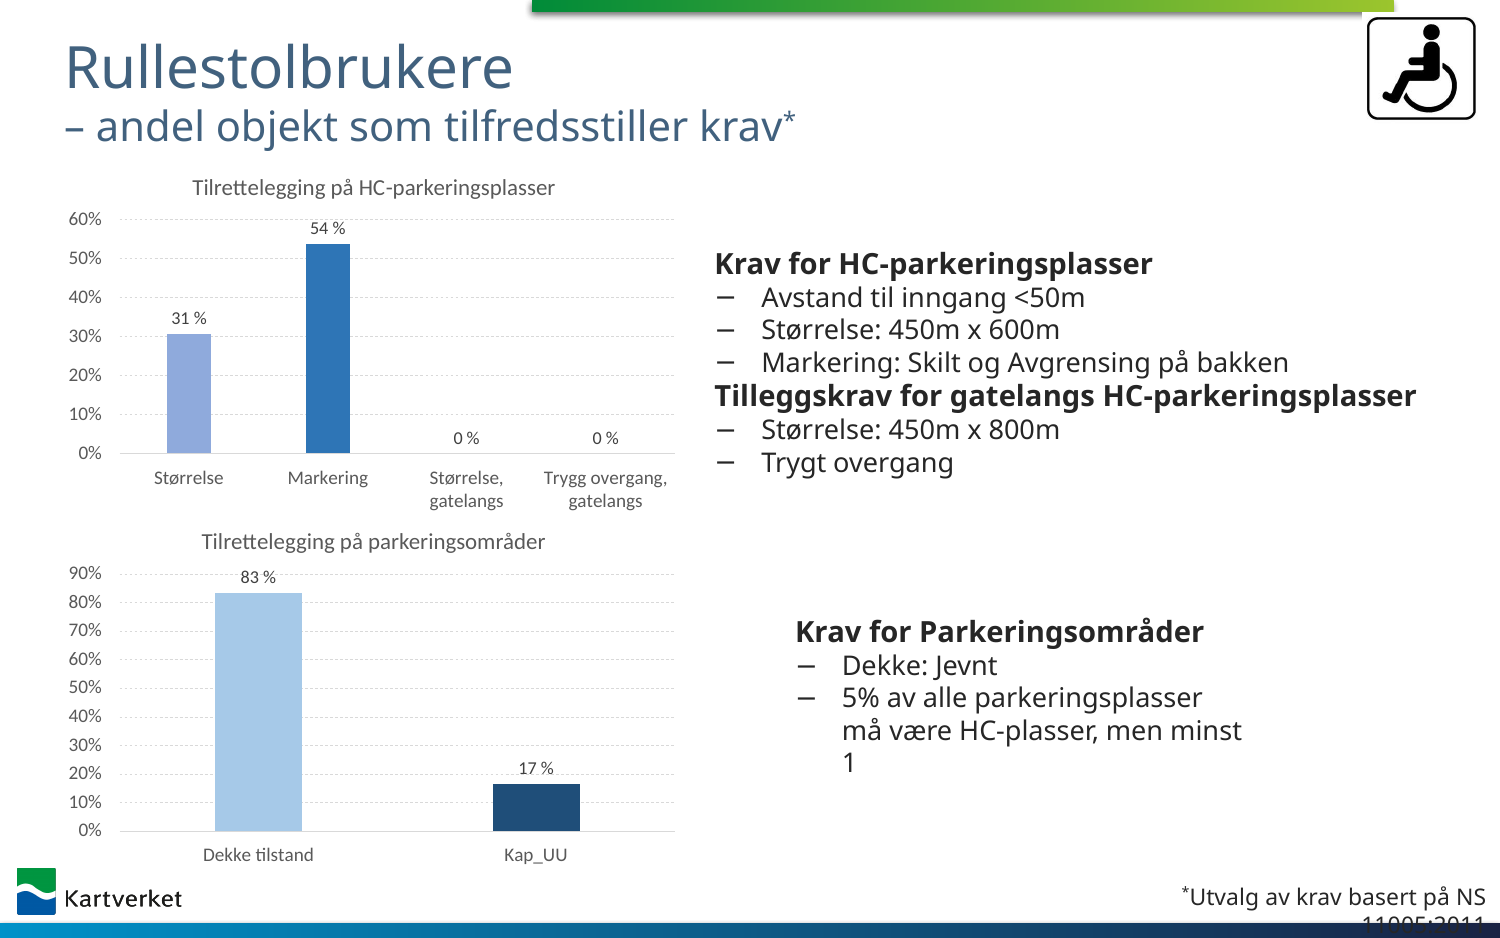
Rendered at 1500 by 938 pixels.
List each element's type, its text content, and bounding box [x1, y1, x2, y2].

text_box *Utvalg av krav basert på NS 11005:2011 [1068, 873, 1500, 938]
picture [62, 520, 686, 874]
text_box Rullestolbrukere – andel objekt som tilfredsstiller krav* [49, 25, 1431, 158]
text_box Krav for Parkeringsområder Dekke: Jevnt 5% av alle parkeringsplasser må være HC-plasser, men minst 1 [780, 605, 1261, 786]
picture [62, 166, 686, 519]
picture [1362, 12, 1481, 126]
text_box Krav for HC-parkeringsplasser Avstand til inngang <50m Størrelse: 450m x 600m Markering: Skilt og Avgrensing på bakken Tilleggskrav for gatelangs HC-parkeringsplasser Størrelse: 450m x 800m Trygt overgang [699, 237, 1433, 485]
